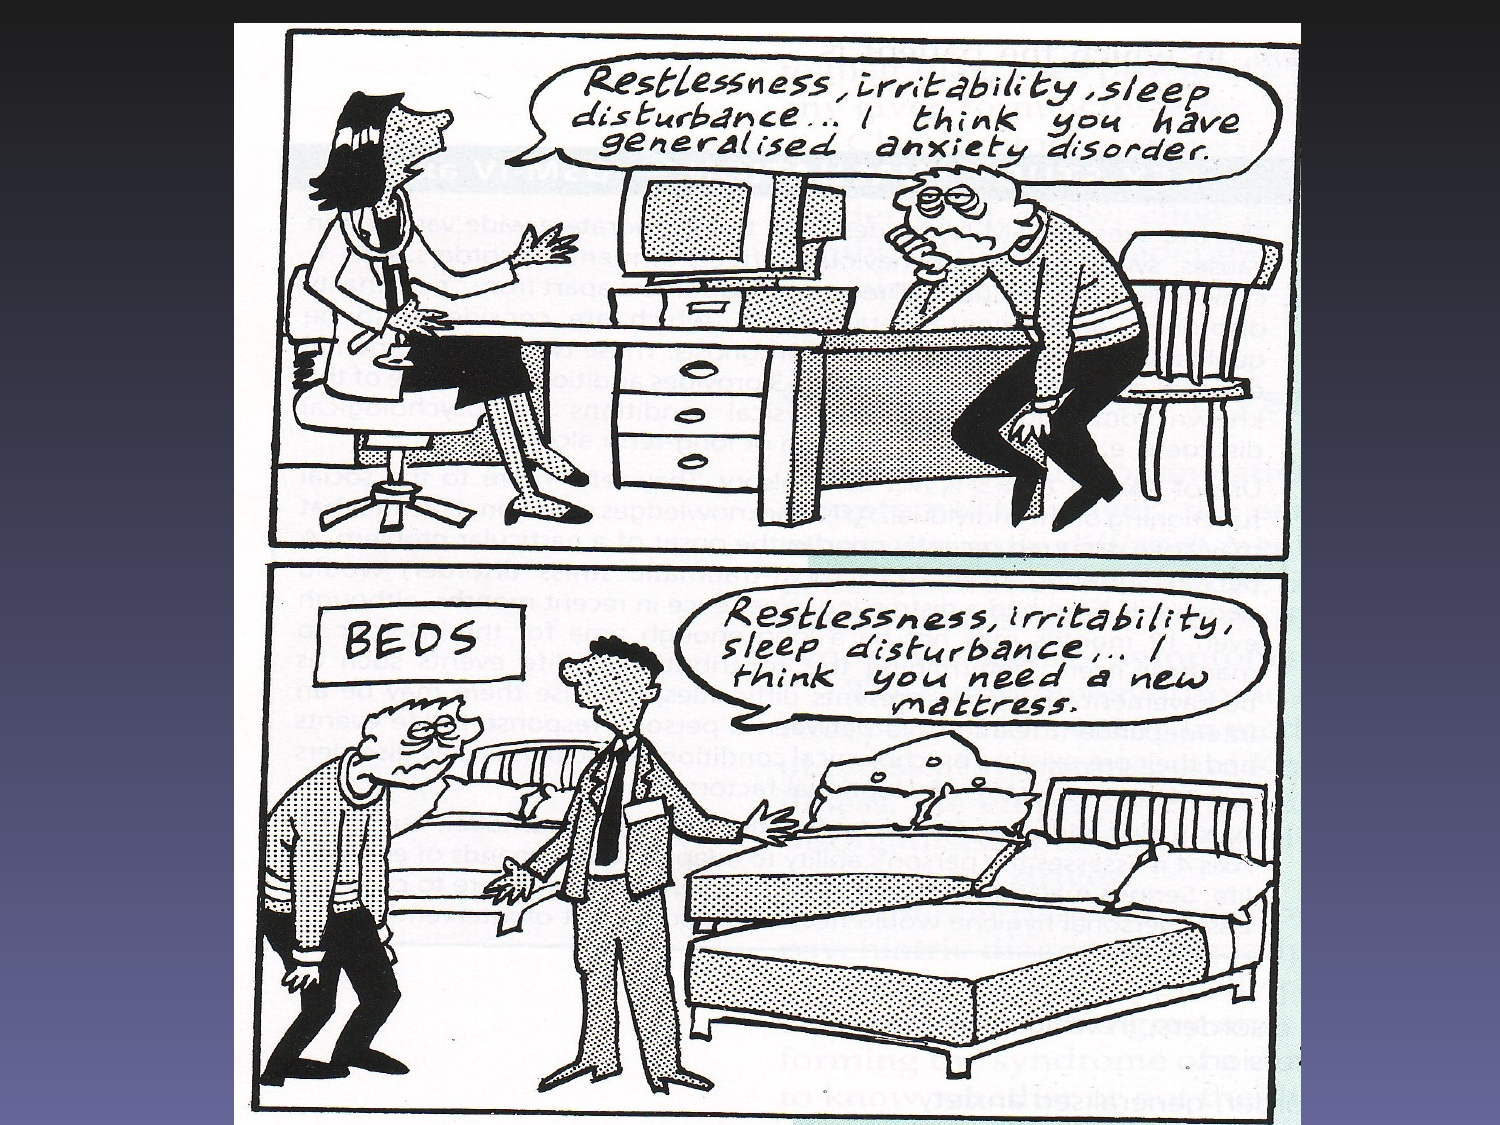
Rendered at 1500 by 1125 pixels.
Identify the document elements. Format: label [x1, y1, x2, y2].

list [234, 23, 1301, 1125]
